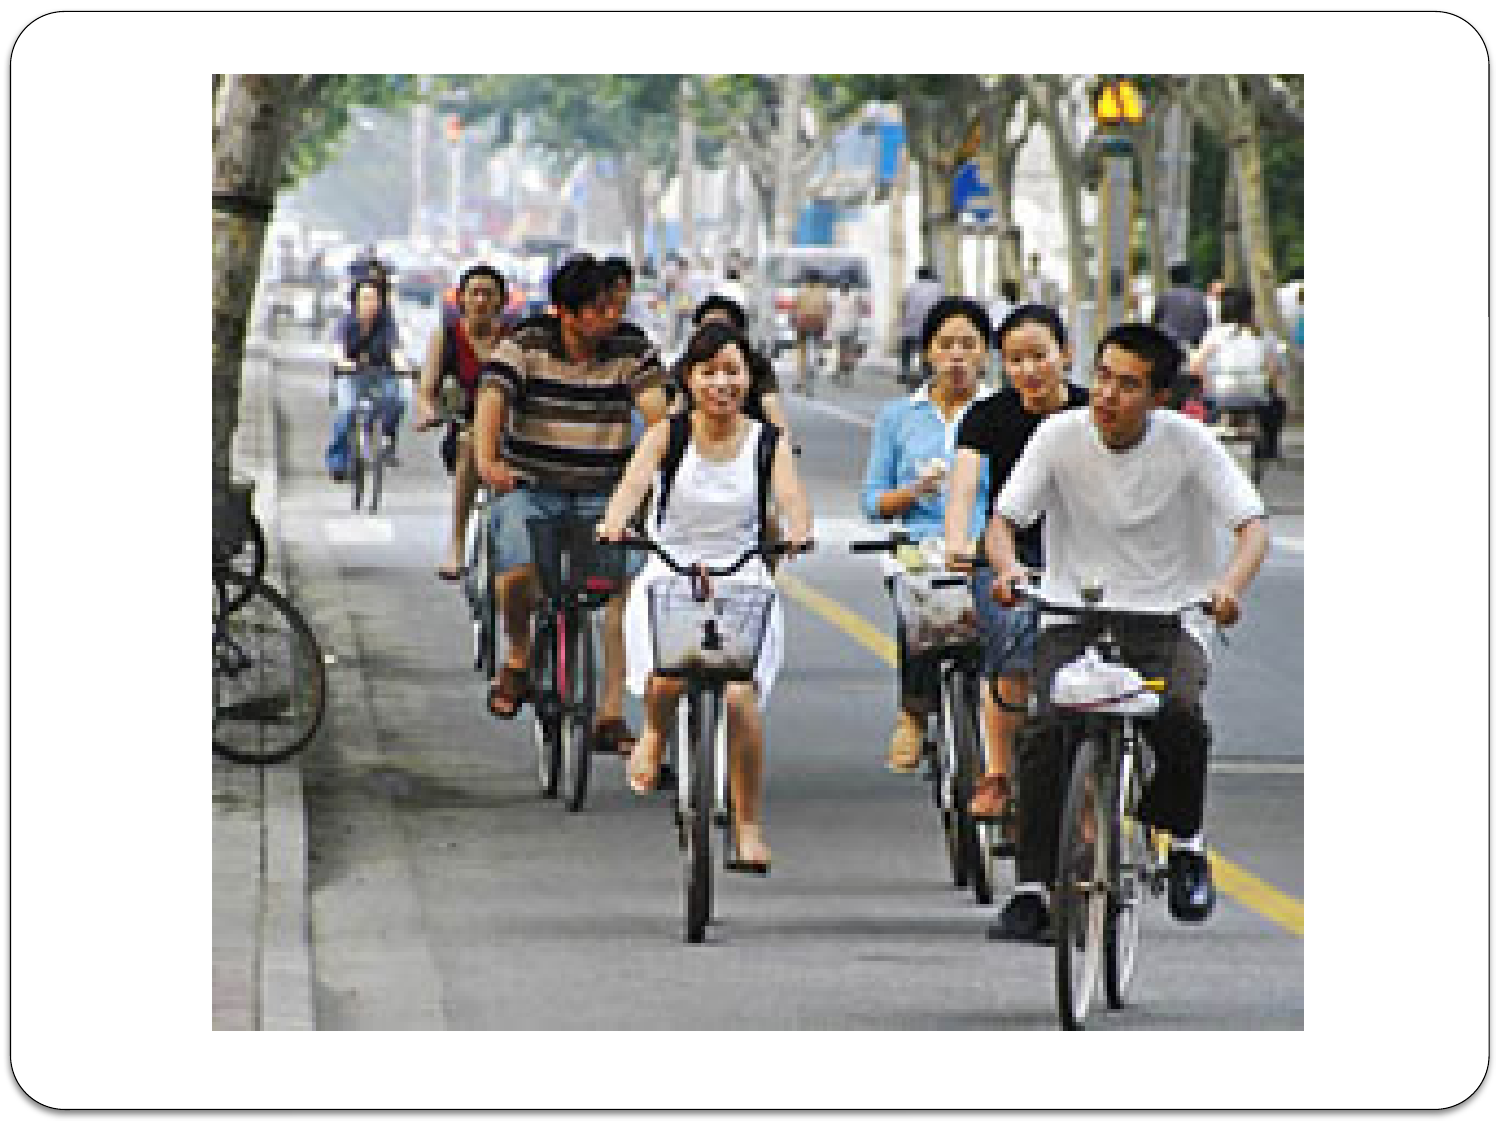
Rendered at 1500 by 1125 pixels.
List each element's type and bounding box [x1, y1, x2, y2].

picture [212, 74, 1304, 1031]
